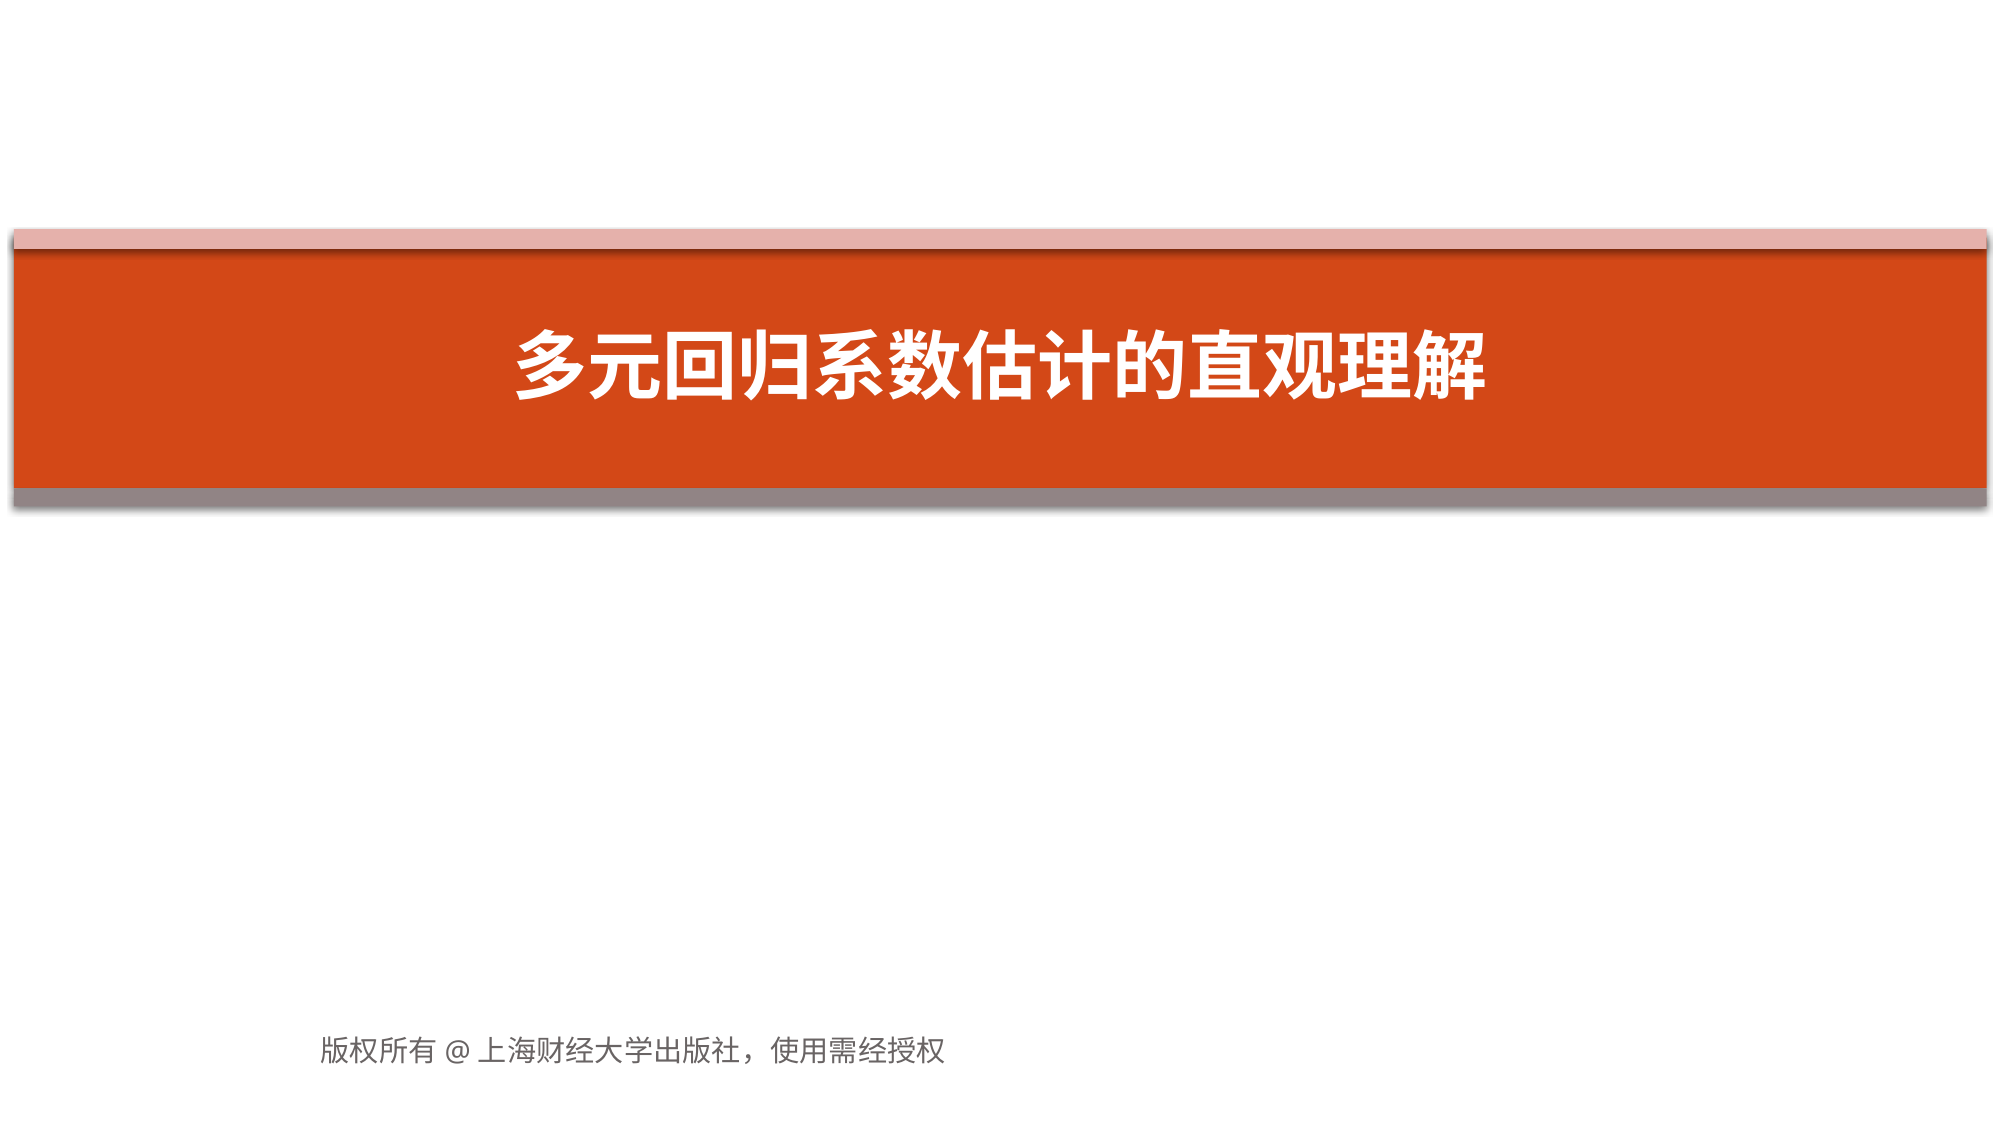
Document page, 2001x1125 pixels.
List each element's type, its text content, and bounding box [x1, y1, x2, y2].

title 多元回归系数估计的直观理解 [99, 247, 1900, 489]
footer 版权所有@上海财经大学出版社，使用需经授权 [200, 1012, 1067, 1088]
